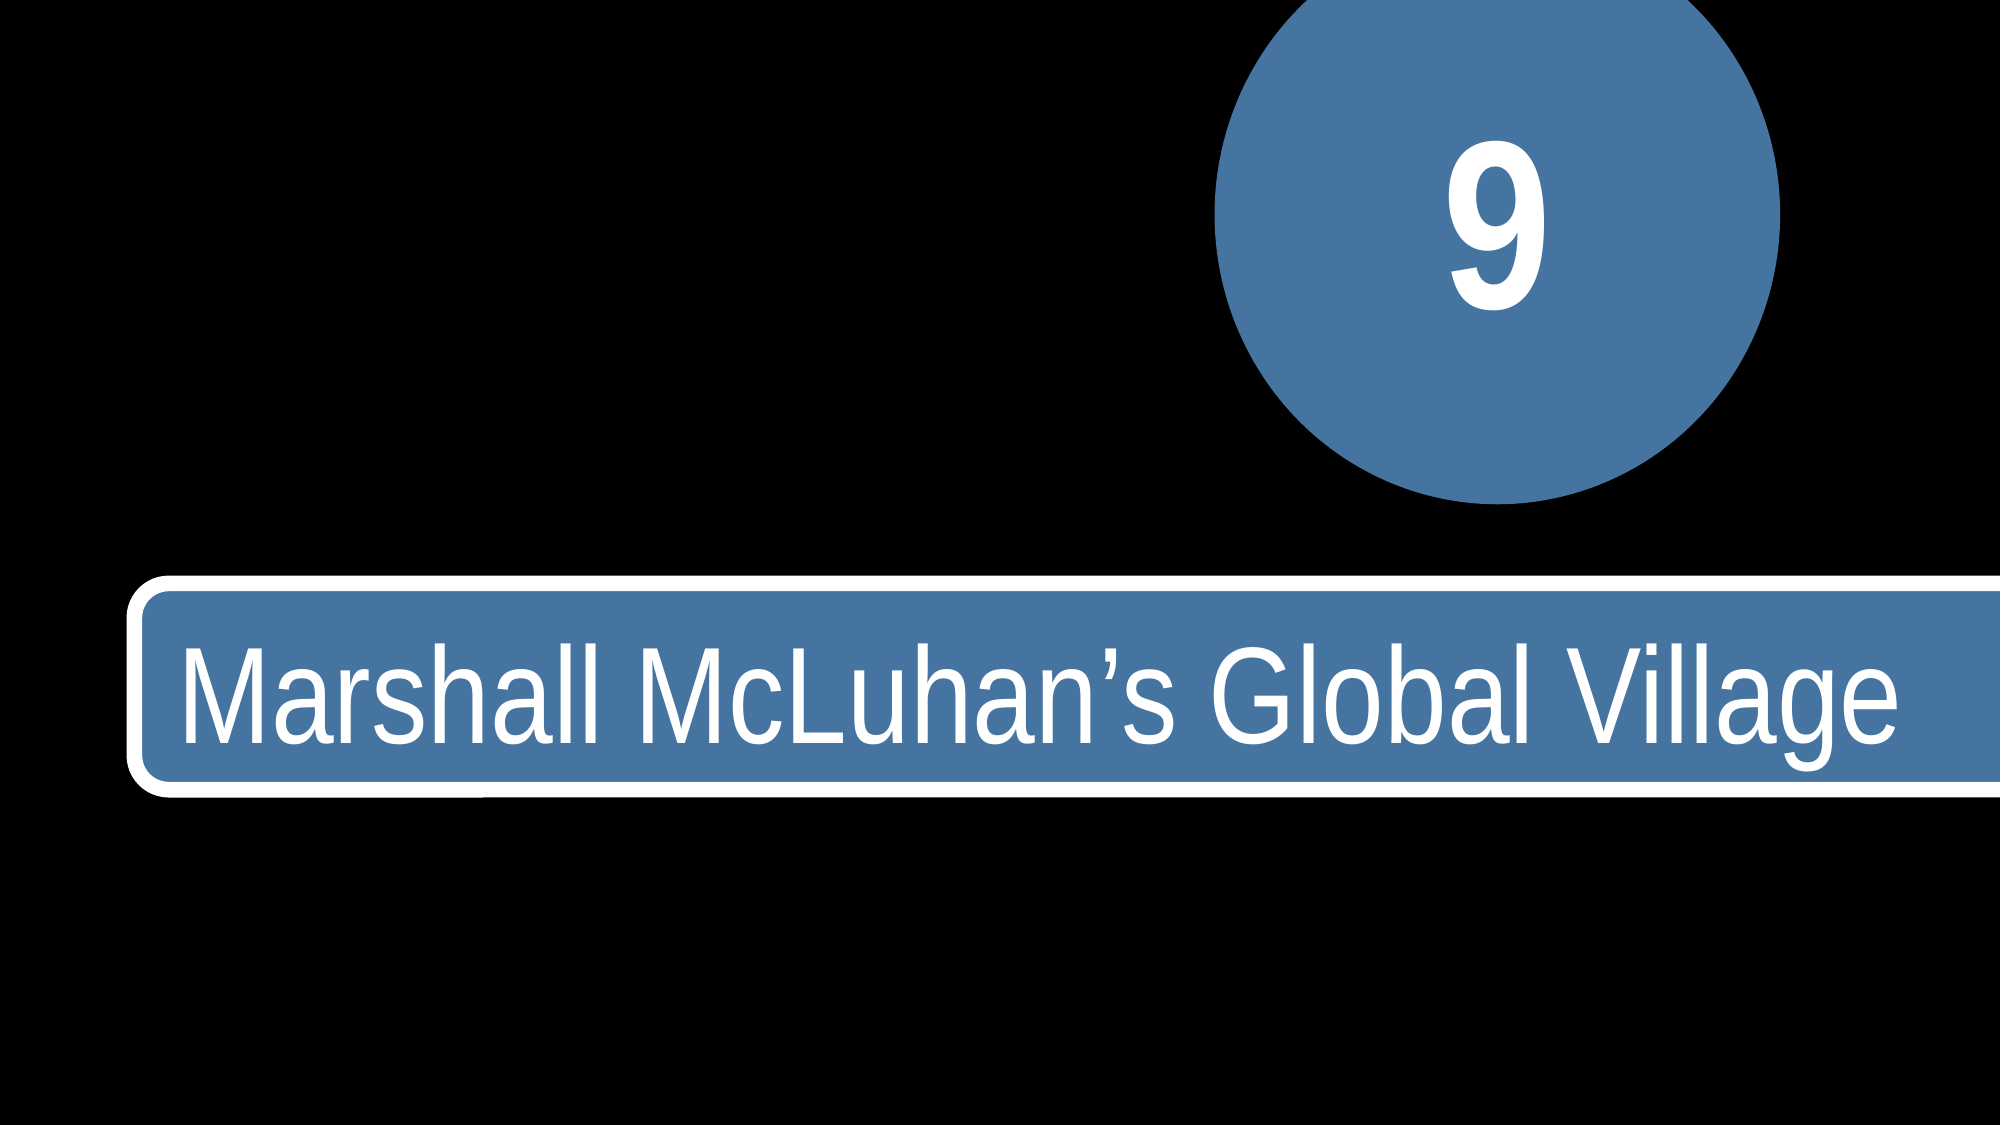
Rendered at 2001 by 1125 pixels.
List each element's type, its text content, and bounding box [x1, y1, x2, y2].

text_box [1214, 0, 1781, 505]
text_box Marshall McLuhan’s Global Village [162, 599, 1950, 779]
text_box [133, 582, 2000, 791]
